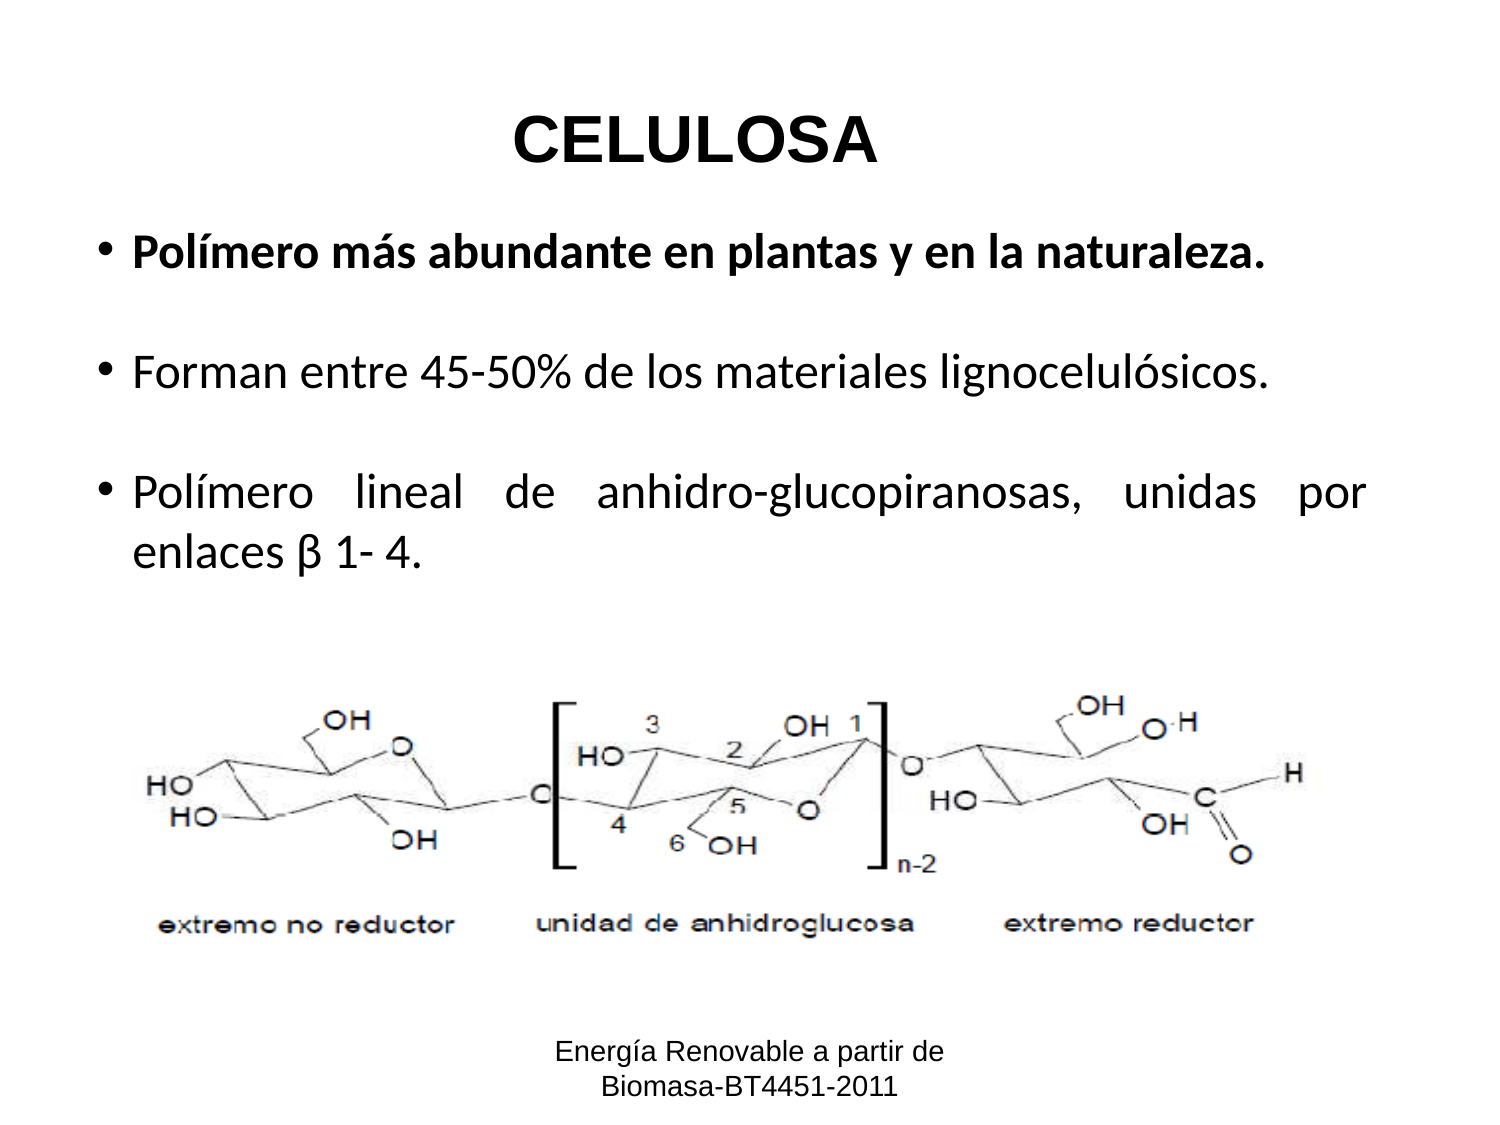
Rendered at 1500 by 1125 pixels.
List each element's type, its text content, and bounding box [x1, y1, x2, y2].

picture [40, 644, 1402, 981]
text_box Polímero más abundante en plantas y en la naturaleza. Forman entre 45-50% de los materiales lignocelulósicos. Polímero lineal de anhidro-glucopiranosas, unidas por enlaces β 1- 4. [82, 210, 1383, 643]
text_box Polímero más abundante en plantas y en la naturaleza. Forman entre 45-50% de los materiales lignocelulósicos. Polímero lineal de anhidro-glucopiranosas, unidas por enlaces β 1- 4. [82, 990, 1383, 1125]
text_box CELULOSA [82, 88, 1394, 184]
footer Energía Renovable a partir de Biomasa-BT4451-2011 [512, 1024, 988, 1103]
